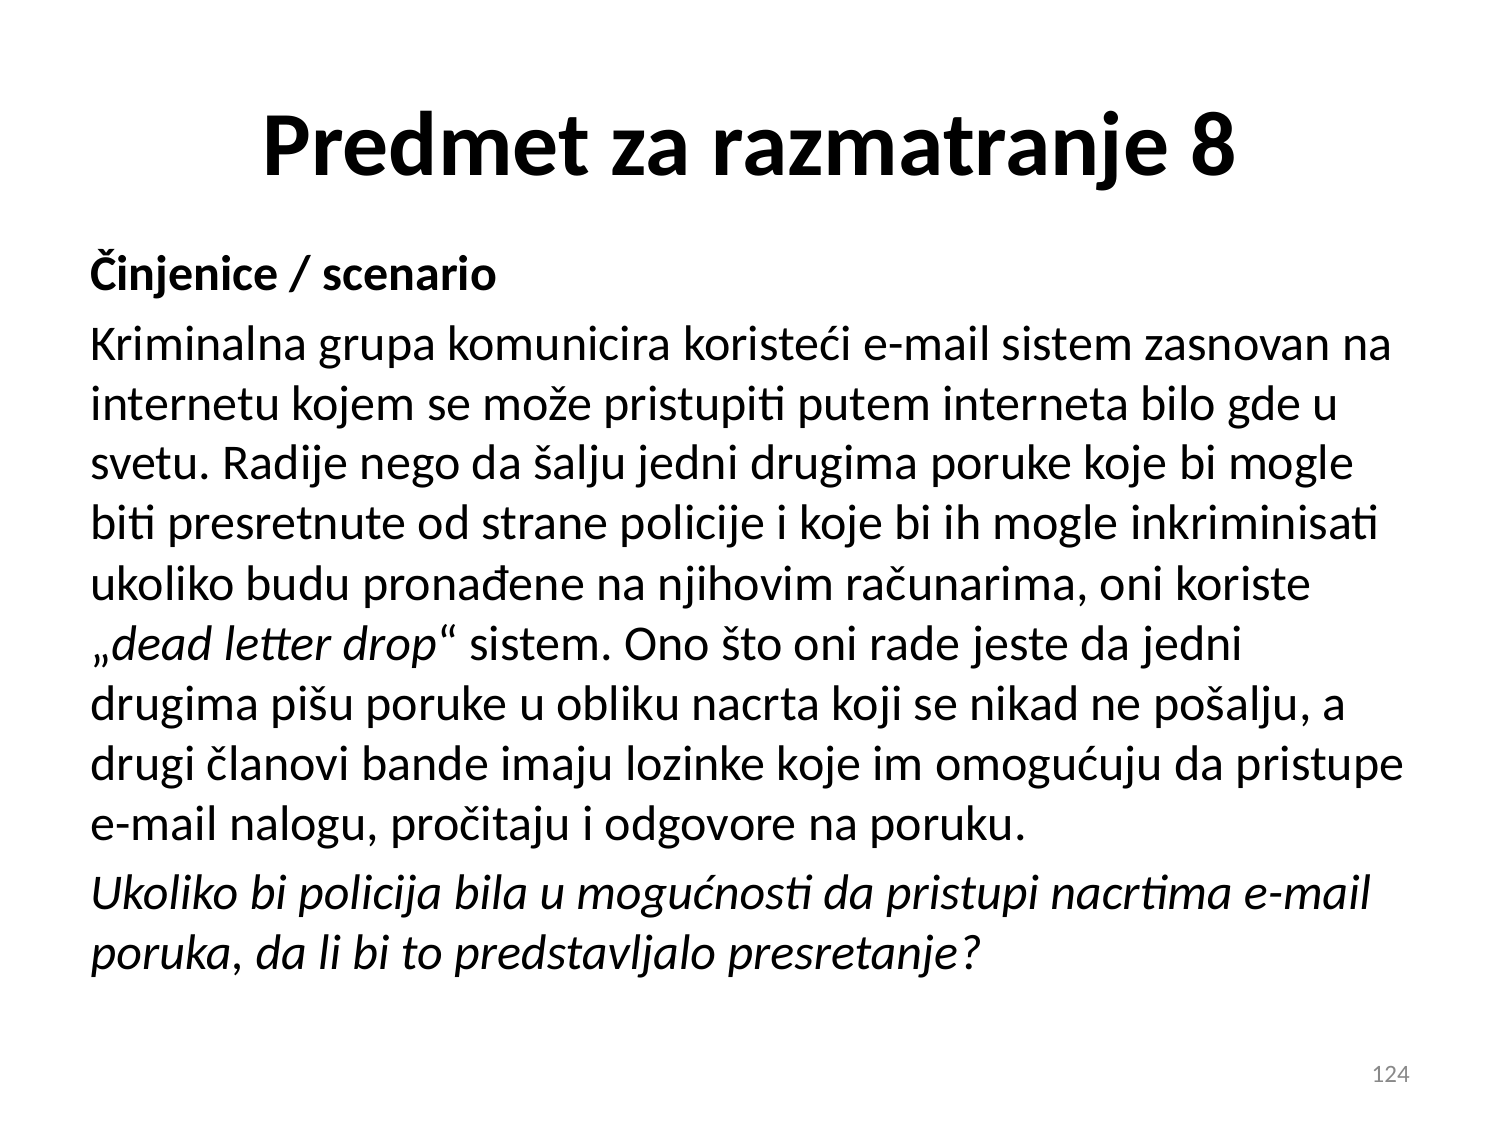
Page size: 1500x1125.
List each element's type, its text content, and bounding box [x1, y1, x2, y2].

slide_number 124 [1074, 1042, 1425, 1103]
title Predmet za razmatranje 8 [74, 44, 1426, 232]
list Činjenice / scenario Kriminalna grupa komunicira koristeći e-mail sistem zasnovan na internetu kojem se može pristupiti putem interneta bilo gde u svetu. Radije nego da šalju jedni drugima poruke koje bi mogle biti presretnute od strane policije i koje bi ih mogle inkriminisati ukoliko budu pronađene na njihovim računarima, oni koriste „dead letter drop“ sistem. Ono što oni rade jeste da jedni drugima pišu poruke u obliku nacrta koji se nikad ne pošalju, a drugi članovi bande imaju lozinke koje im omogućuju da pristupe e-mail nalogu, pročitaju i odgovore na poruku. Ukoliko bi policija bila u mogućnosti da pristupi nacrtima e-mail poruka, da li bi to predstavljalo presretanje? [74, 232, 1426, 1041]
